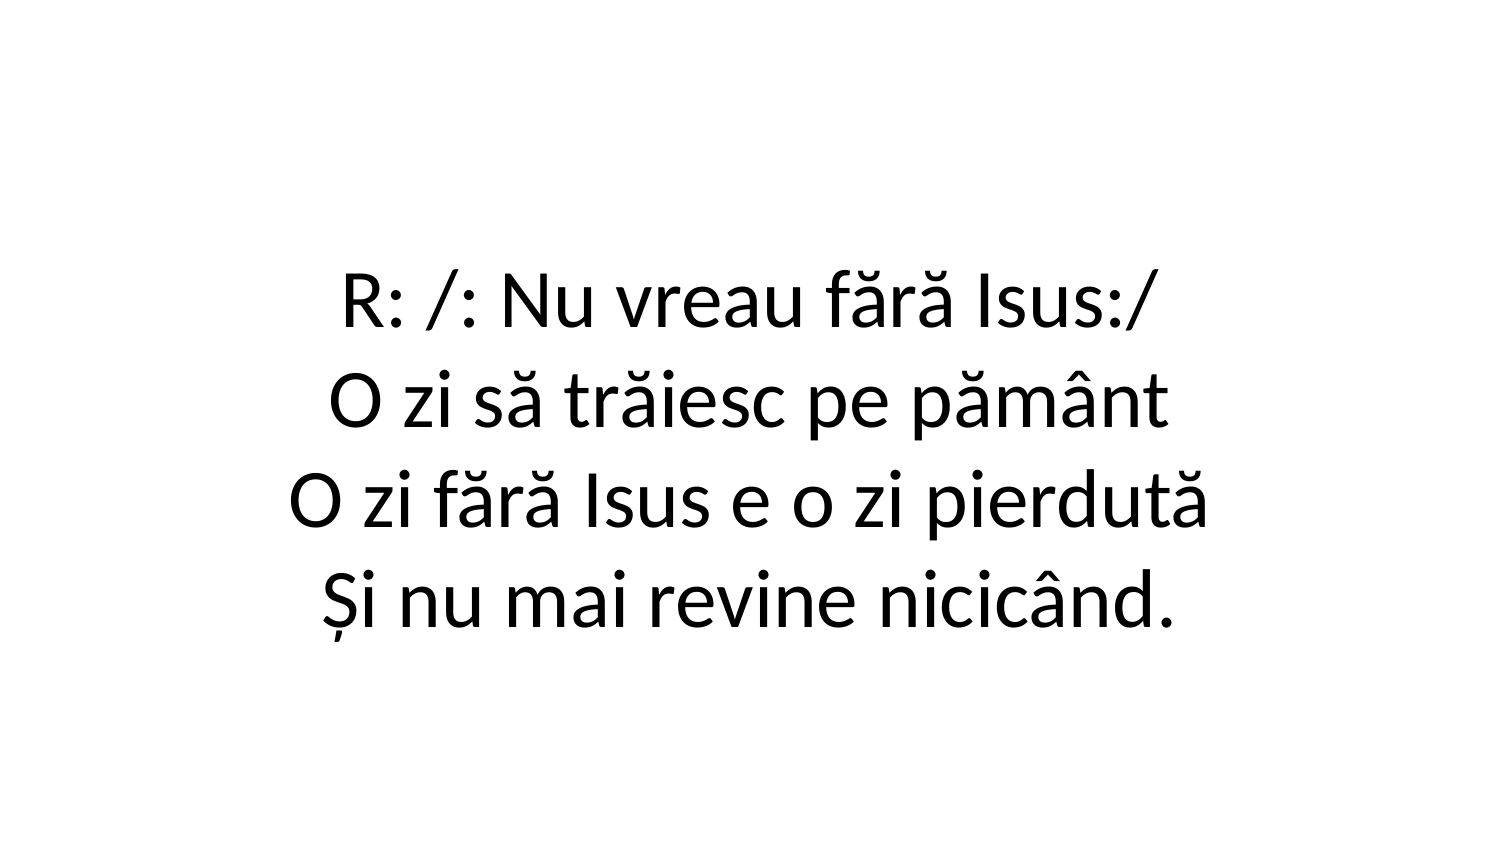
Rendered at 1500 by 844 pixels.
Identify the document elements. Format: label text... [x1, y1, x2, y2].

text_box R: /: Nu vreau fără Isus:/ O zi să trăiesc pe pământ O zi fără Isus e o zi pierdută Și nu mai revine nicicând. [273, 192, 1227, 652]
